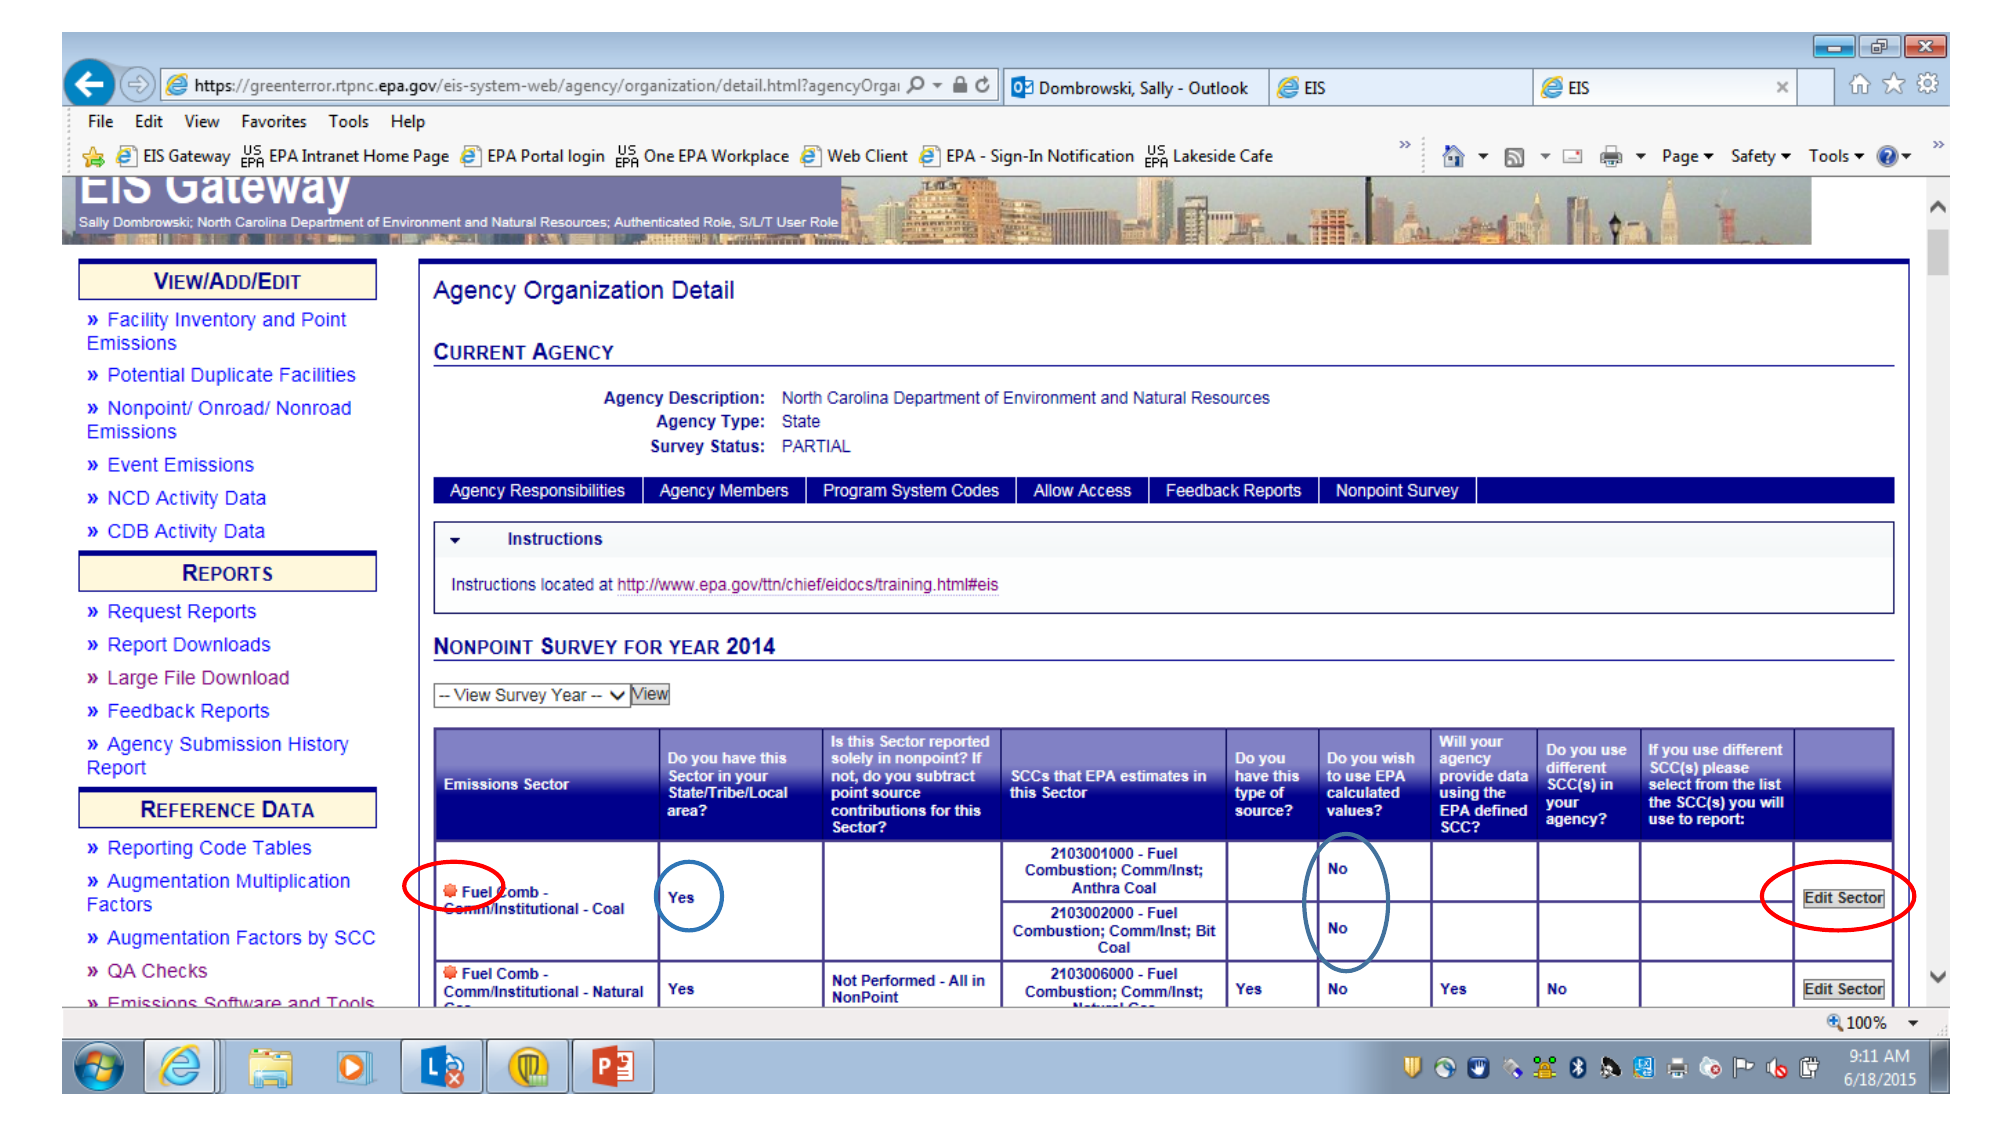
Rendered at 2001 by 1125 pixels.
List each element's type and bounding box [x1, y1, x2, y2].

picture [62, 32, 1950, 1094]
